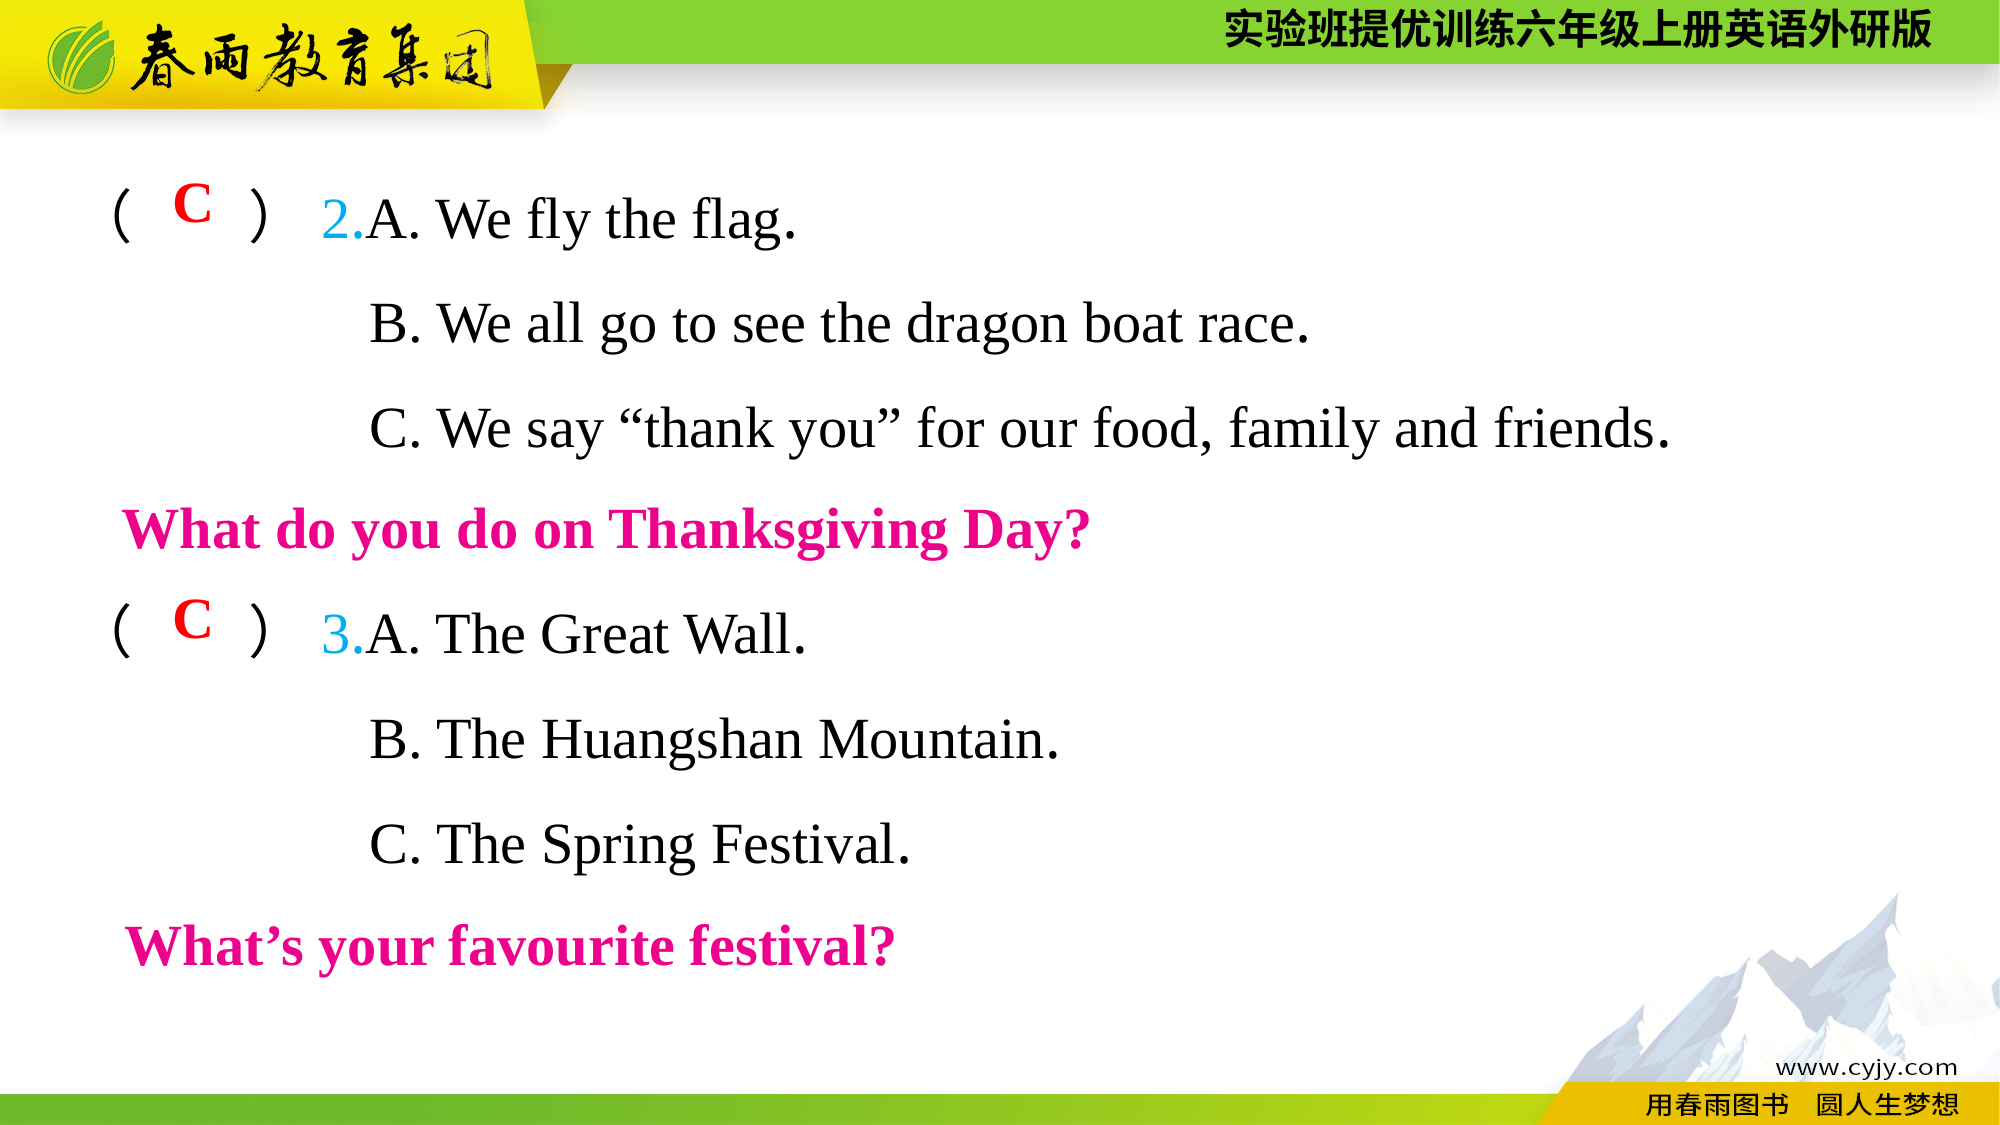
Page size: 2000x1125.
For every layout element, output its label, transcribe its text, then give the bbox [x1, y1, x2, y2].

text_box （ ）3.A. The Great Wall. B. The Huangshan Mountain. C. The Spring Festival. [59, 552, 1944, 883]
text_box C [157, 572, 230, 658]
list （ ）2.A. We fly the flag. B. We all go to see the dragon boat race. C. We say “thank you” for our food, family and friends. [59, 137, 1944, 457]
picture [0, 0, 2000, 1125]
text_box What’s your favourite festival? [110, 864, 914, 985]
text_box C [157, 156, 230, 242]
text_box What do you do on Thanksgiving Day? [106, 447, 1331, 552]
